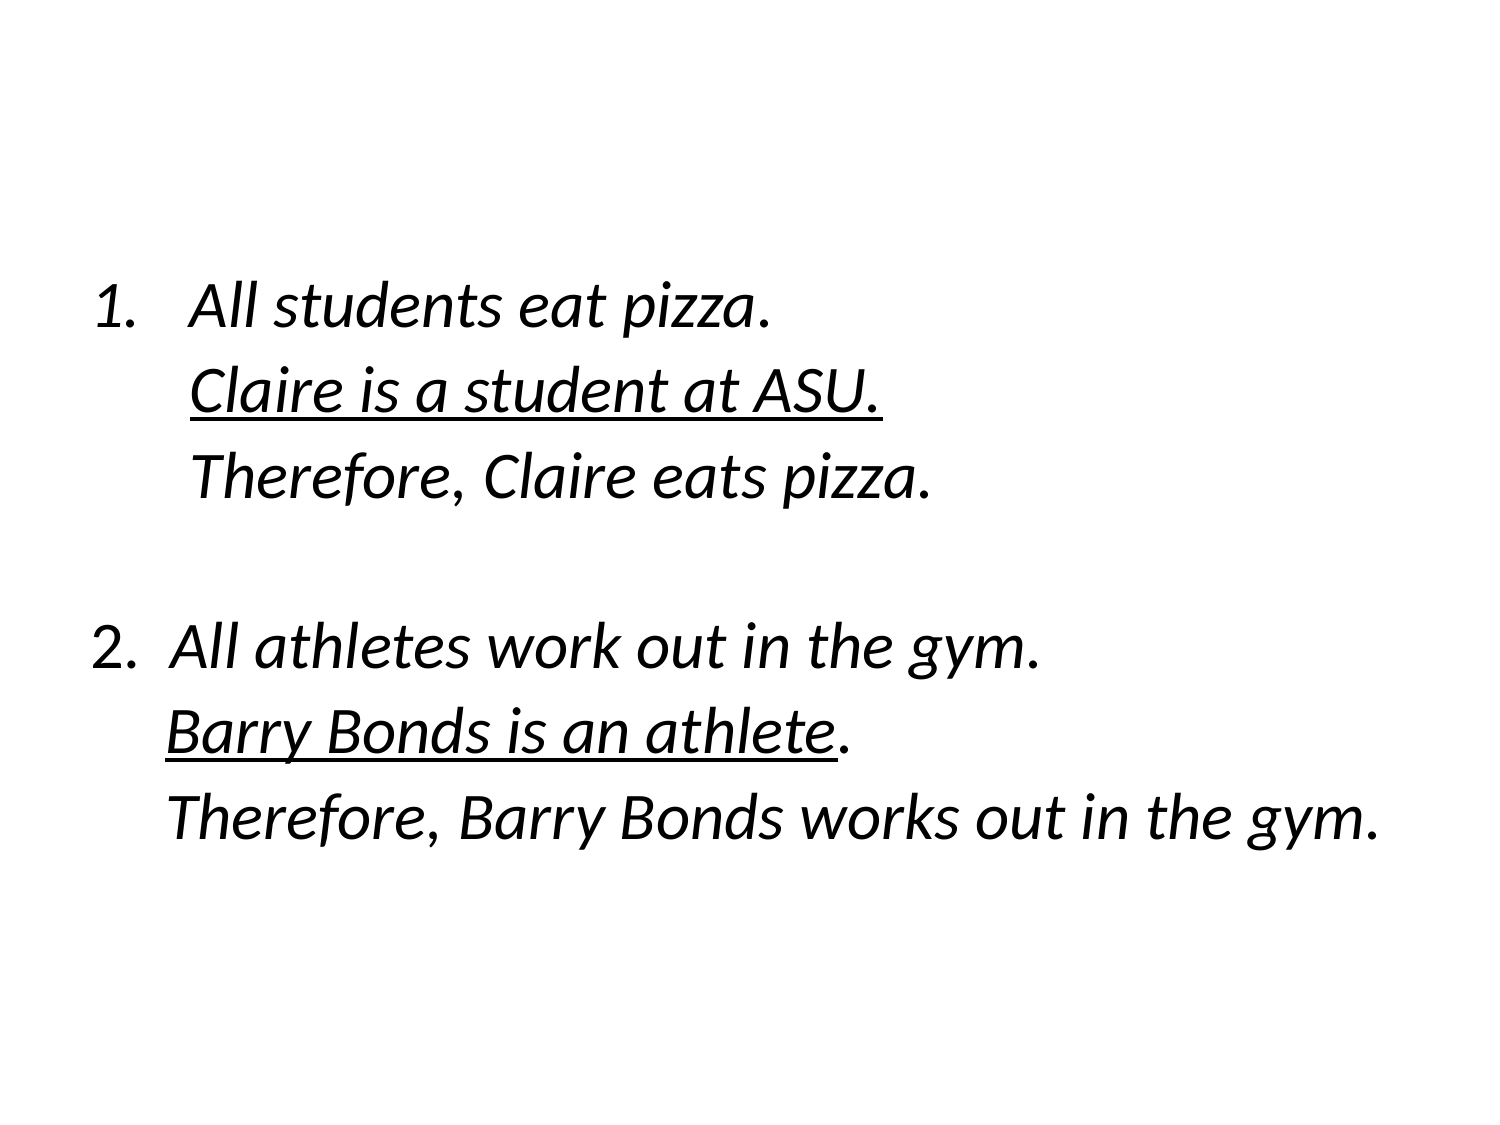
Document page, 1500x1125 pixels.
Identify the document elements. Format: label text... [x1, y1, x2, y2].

list All students eat pizza. Claire is a student at ASU. Therefore, Claire eats pizza. 2. All athletes work out in the gym. Barry Bonds is an athlete. Therefore, Barry Bonds works out in the gym. [75, 262, 1425, 1005]
